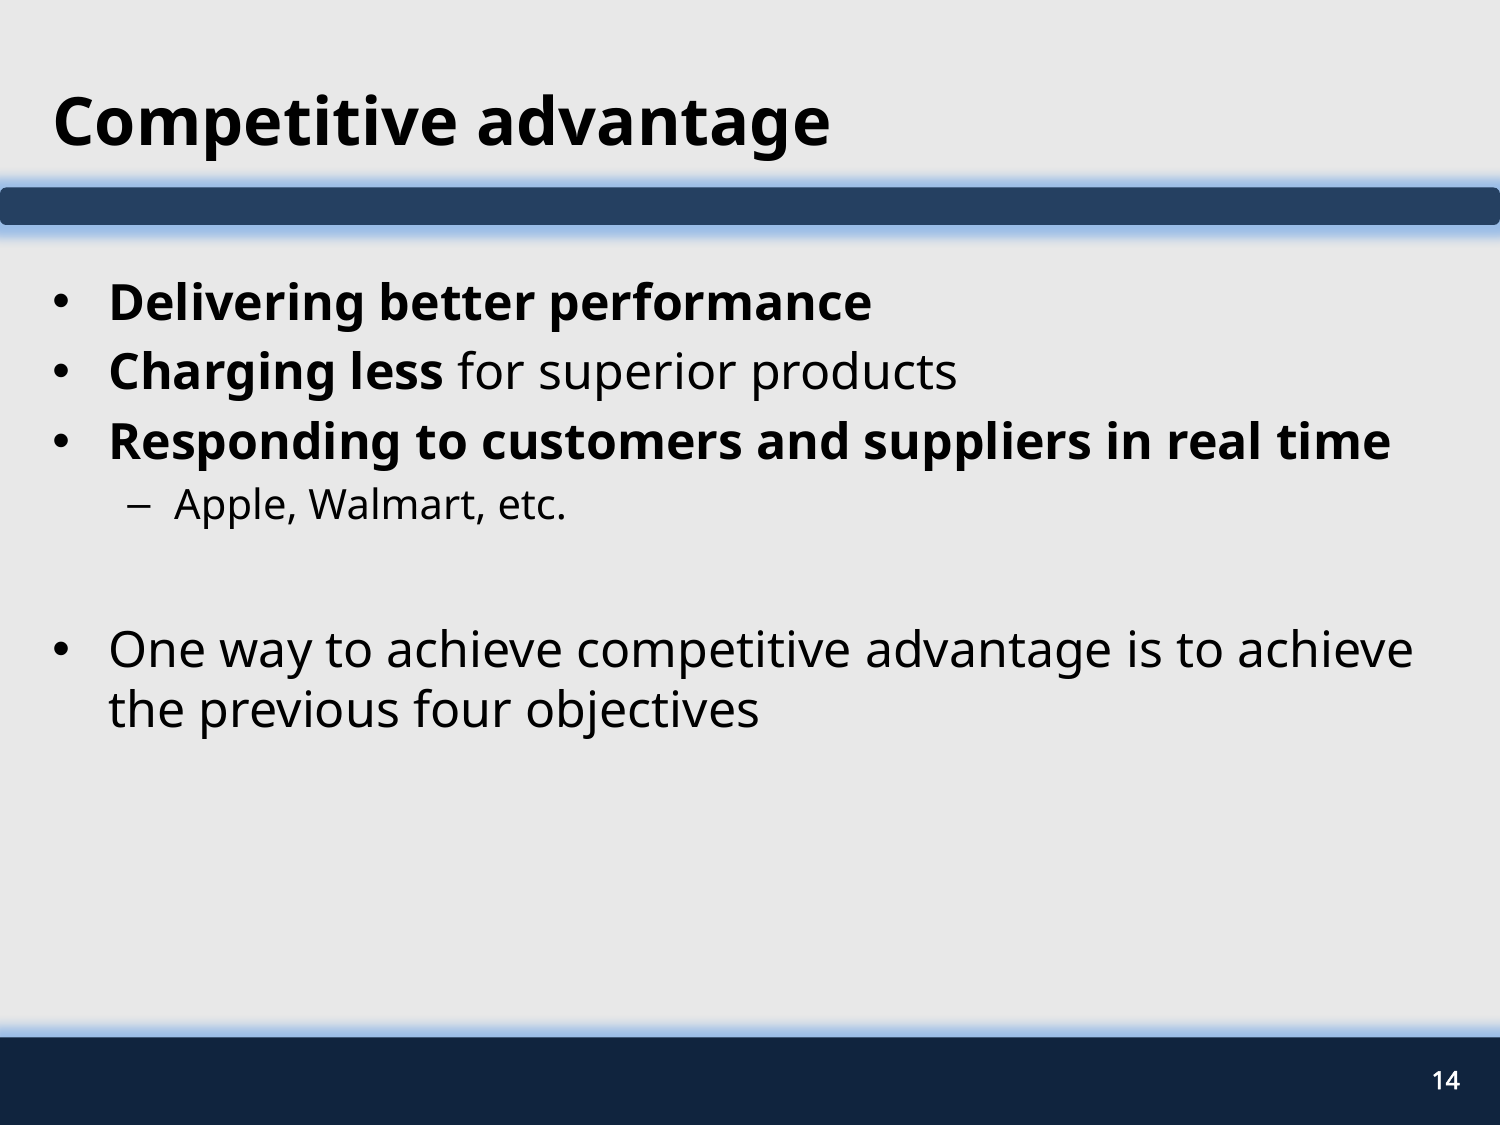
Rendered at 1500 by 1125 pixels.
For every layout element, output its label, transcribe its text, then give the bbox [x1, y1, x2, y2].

list Delivering better performance Charging less for superior products Responding to customers and suppliers in real time Apple, Walmart, etc. One way to achieve competitive advantage is to achieve the previous four objectives [37, 262, 1475, 1013]
slide_number 14 [1412, 1050, 1475, 1113]
title Competitive advantage [37, 62, 1338, 176]
